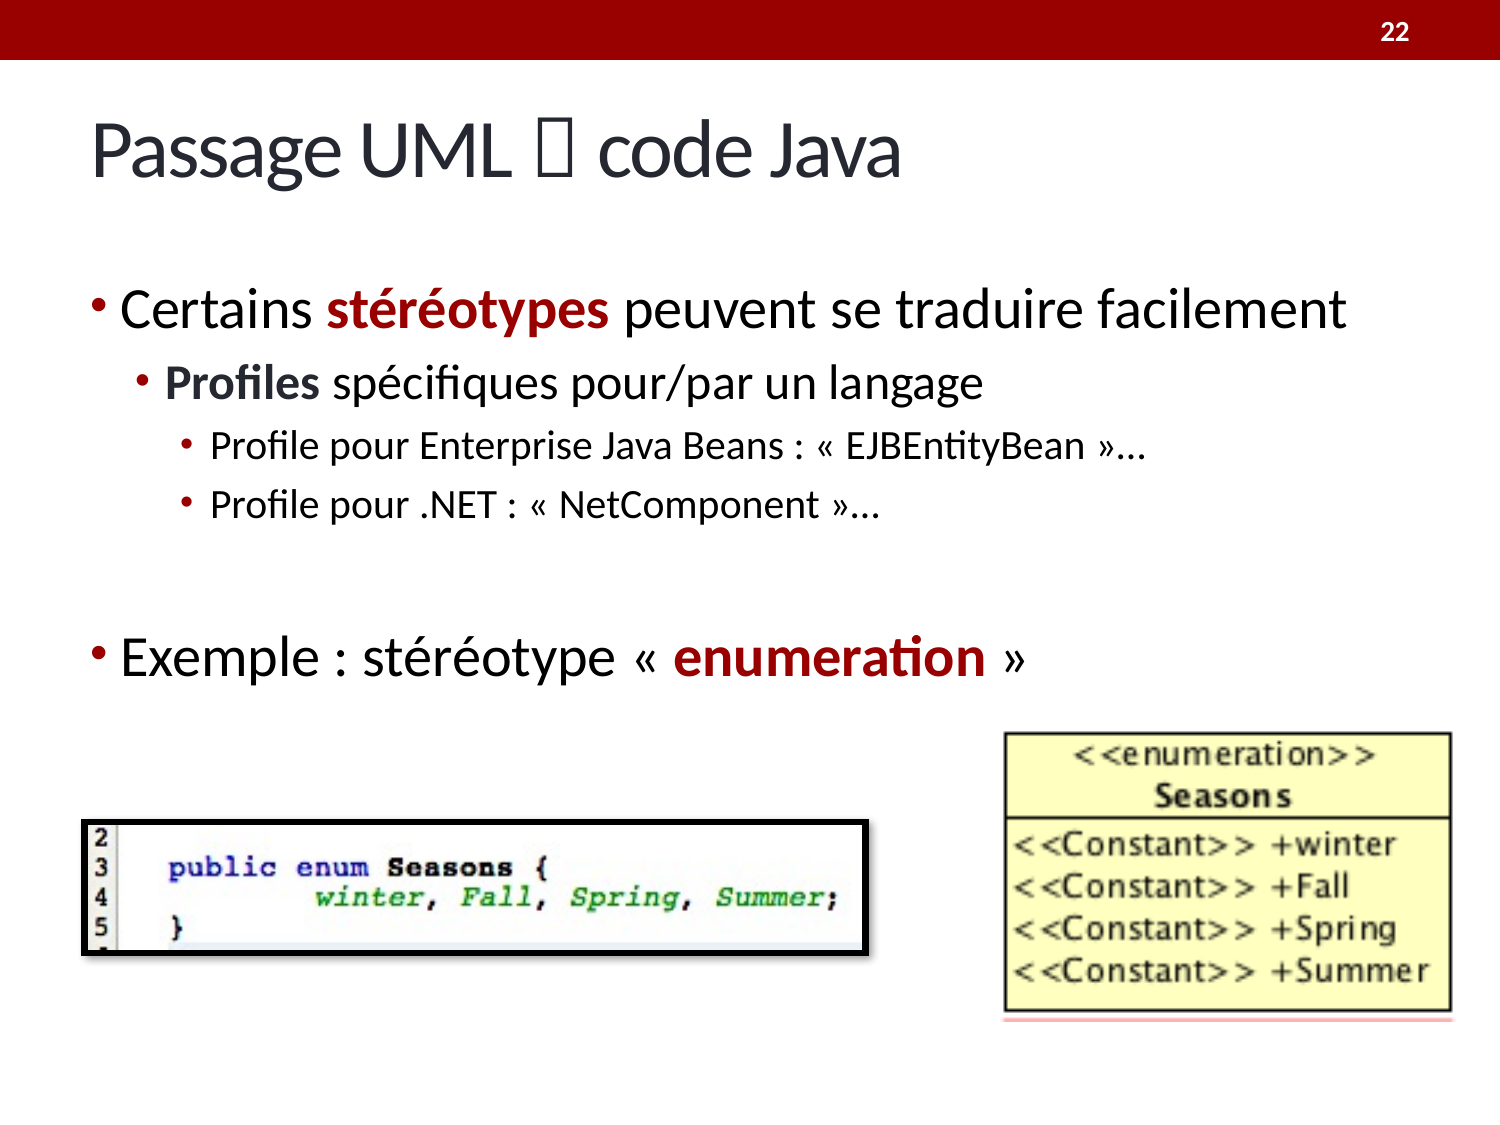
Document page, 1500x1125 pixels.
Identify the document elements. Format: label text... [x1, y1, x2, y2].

title Passage UML  code Java [75, 62, 1425, 225]
picture [87, 824, 863, 951]
list Certains stéréotypes peuvent se traduire facilement Profiles spécifiques pour/par un langage Profile pour Enterprise Java Beans : « EJBEntityBean »… Profile pour .NET : « NetComponent »… Exemple : stéréotype « enumeration » [75, 262, 1425, 1063]
picture [999, 724, 1462, 1022]
slide_number 22 [1250, 3, 1425, 57]
